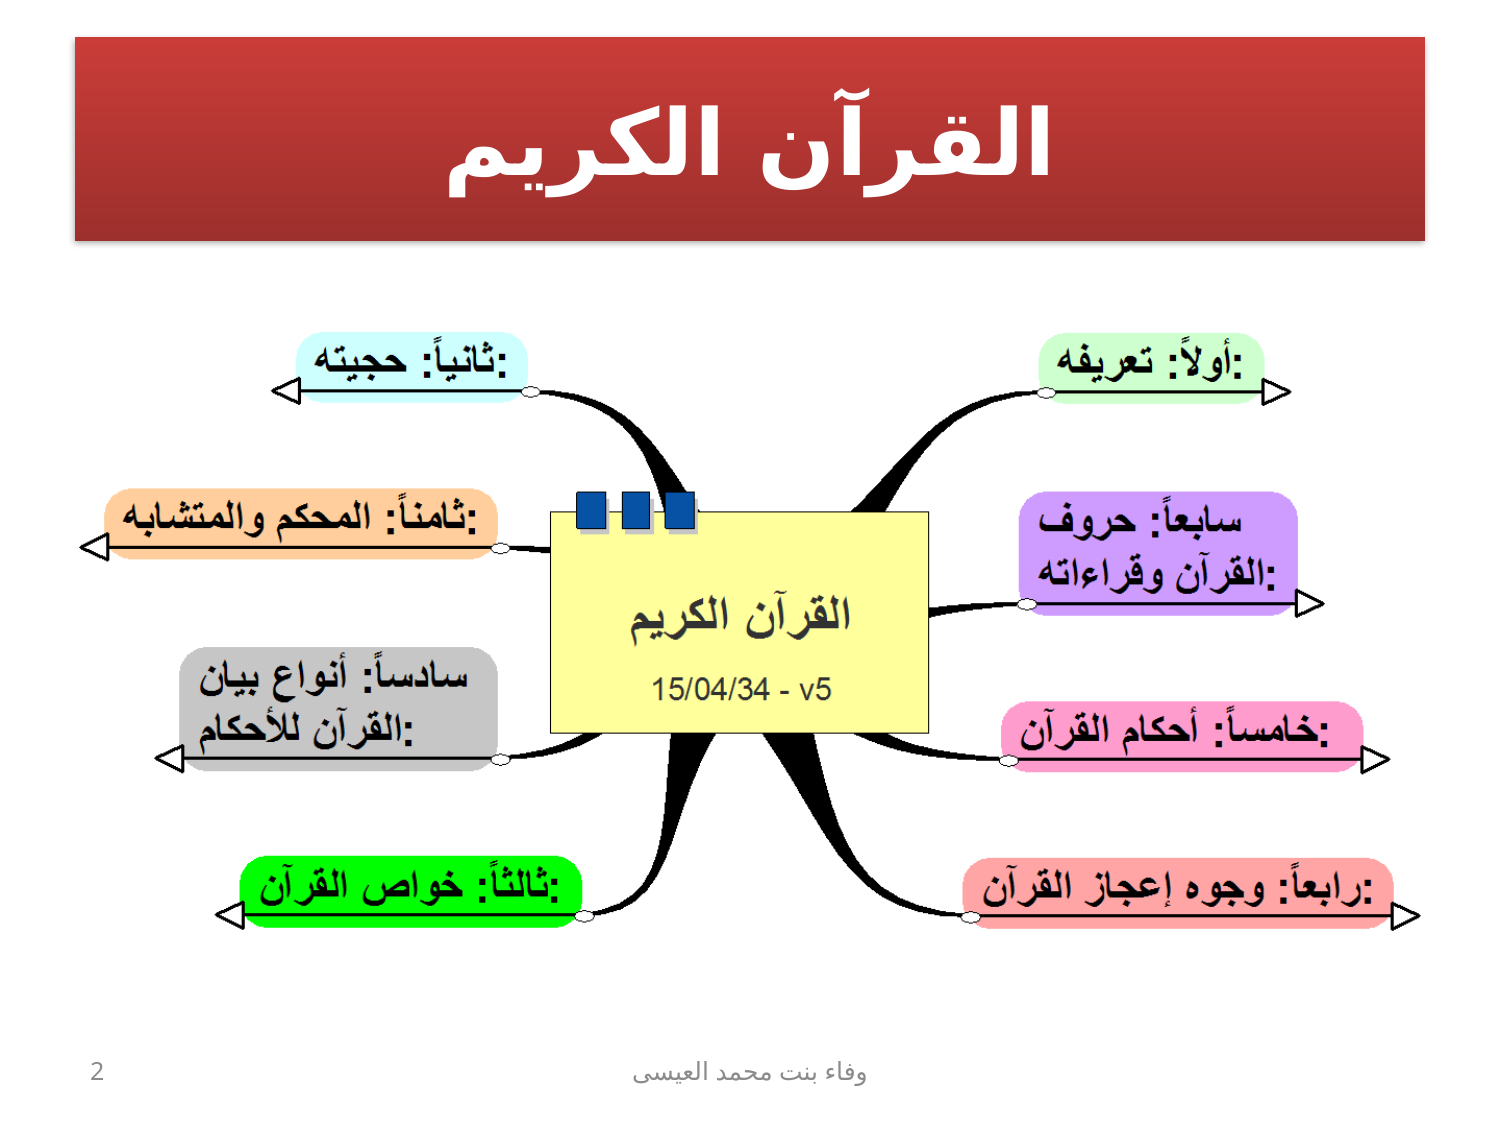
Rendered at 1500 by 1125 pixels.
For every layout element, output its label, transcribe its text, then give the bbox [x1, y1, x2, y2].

slide_number 2 [75, 1042, 425, 1103]
footer وفاء بنت محمد العيسى [512, 1042, 988, 1103]
title القرآن الكريم [75, 37, 1425, 241]
picture [74, 262, 1426, 1005]
